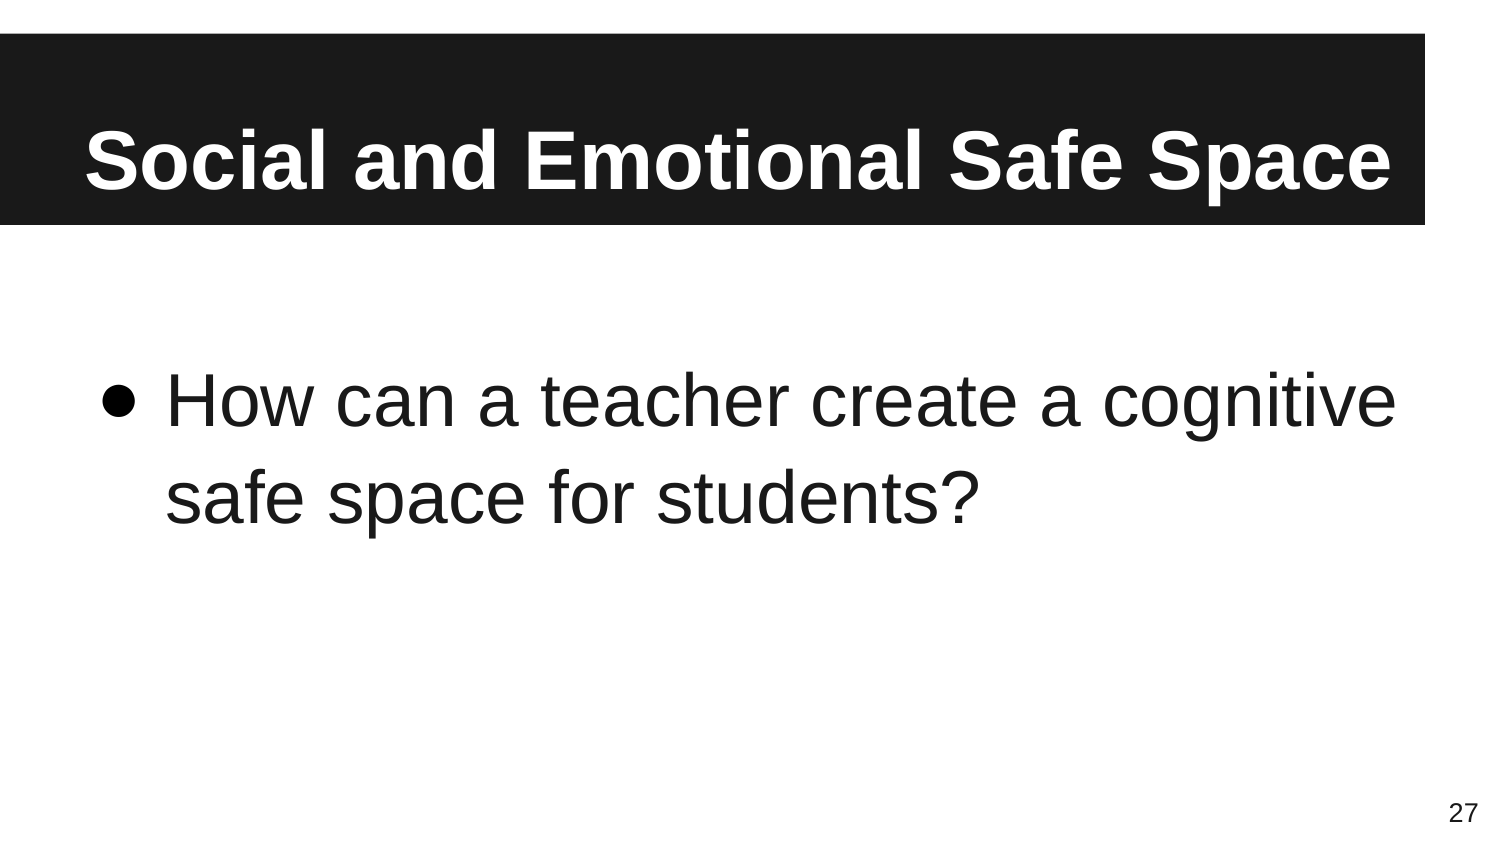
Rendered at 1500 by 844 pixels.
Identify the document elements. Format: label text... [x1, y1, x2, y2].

list How can a teacher create a cognitive safe space for students? [75, 239, 1425, 808]
slide_number 27 [1403, 779, 1494, 844]
title Social and Emotional Safe Space [69, 33, 1420, 221]
